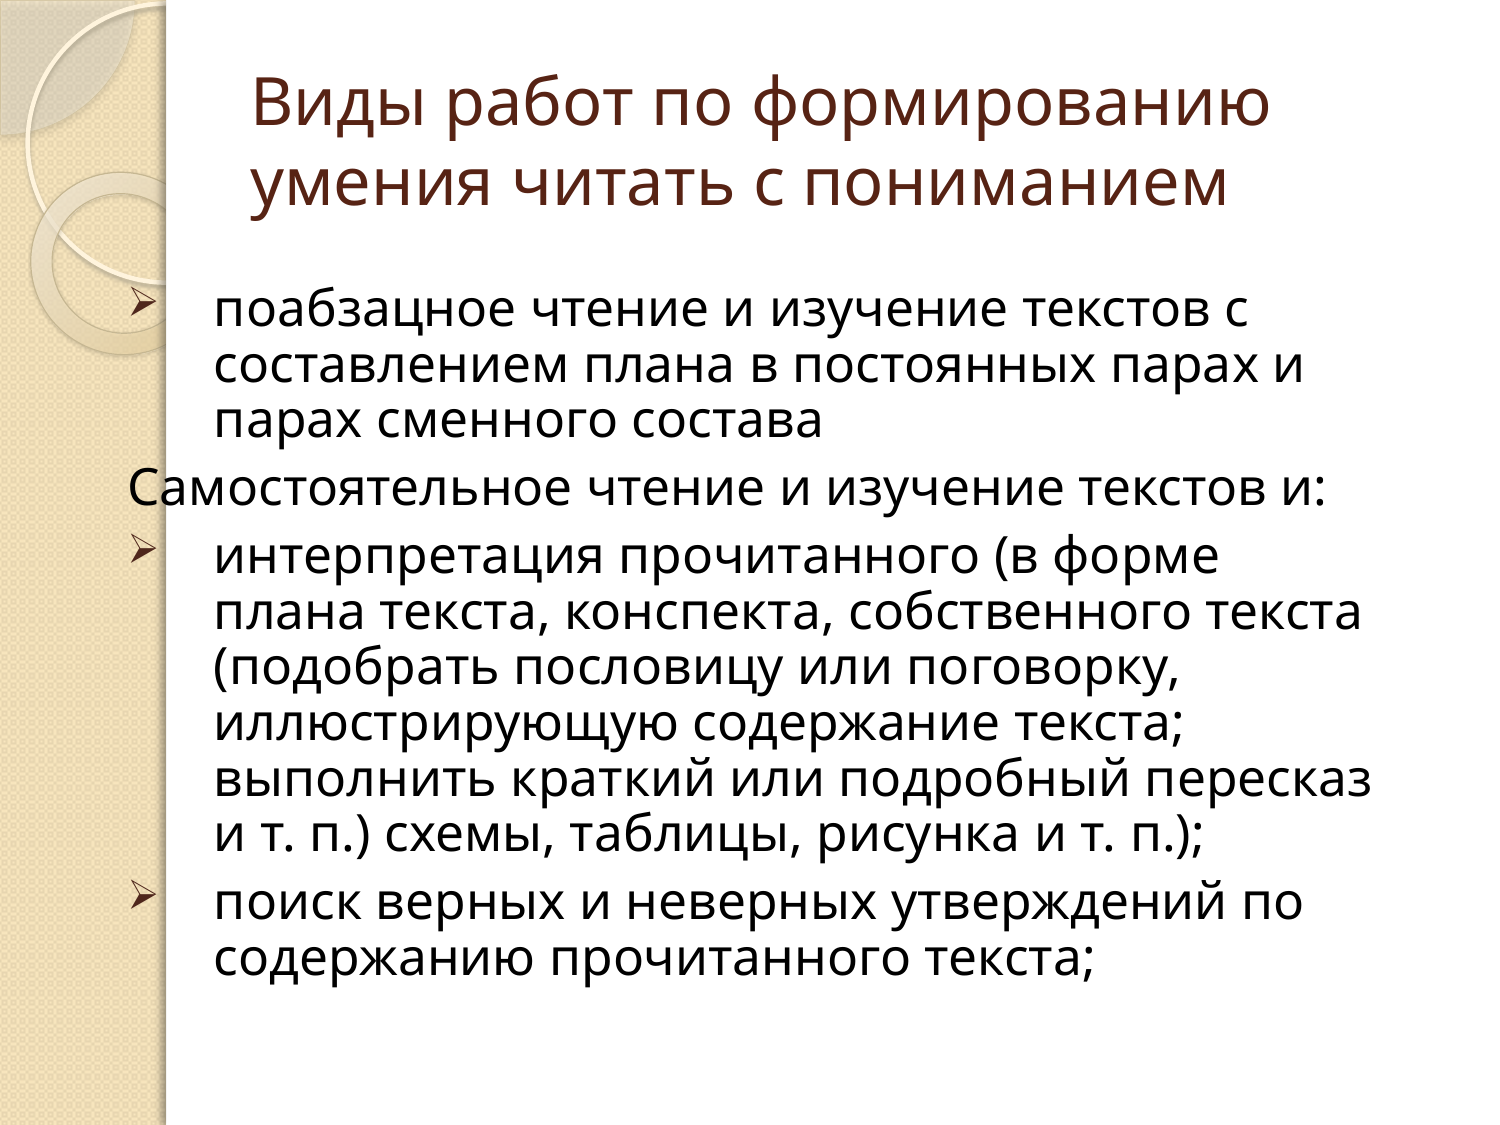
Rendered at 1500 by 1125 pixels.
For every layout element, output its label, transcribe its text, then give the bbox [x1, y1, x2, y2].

list поабзацное чтение и изучение текстов с составлением плана в постоянных парах и парах сменного состава Самостоятельное чтение и изучение текстов и: интерпретация прочитанного (в форме плана текста, конспекта, собственного текста (подобрать пословицу или поговорку, иллюстрирующую содержание текста; выполнить краткий или подробный пересказ и т. п.) схемы, таблицы, рисунка и т. п.); поиск верных и неверных утверждений по содержанию прочитанного текста; [112, 275, 1400, 1013]
title Виды работ по формированию умения читать с пониманием [235, 45, 1466, 233]
